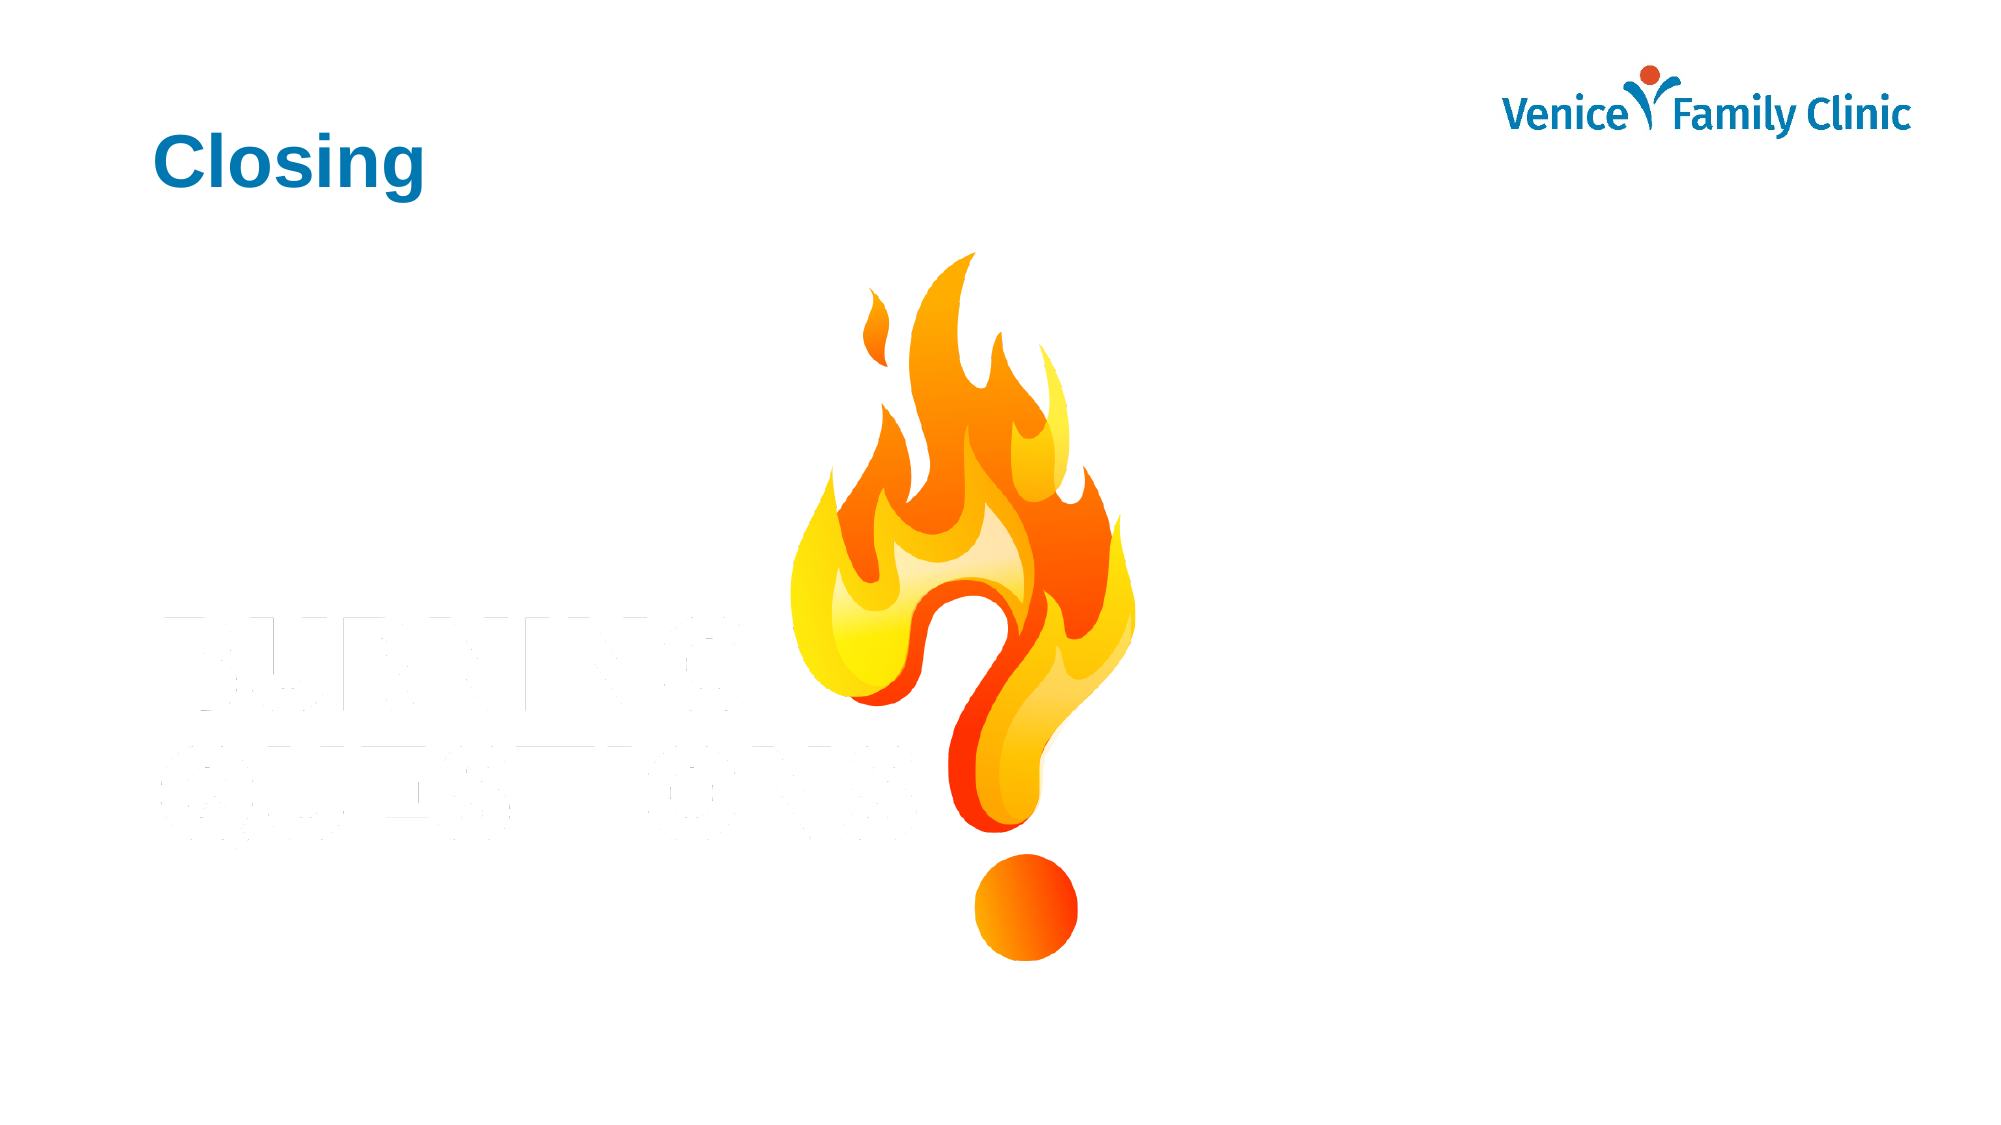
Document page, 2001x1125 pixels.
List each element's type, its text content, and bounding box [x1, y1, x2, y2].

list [156, 252, 1136, 961]
picture [1497, 59, 1916, 144]
title Closing [137, 75, 1546, 253]
